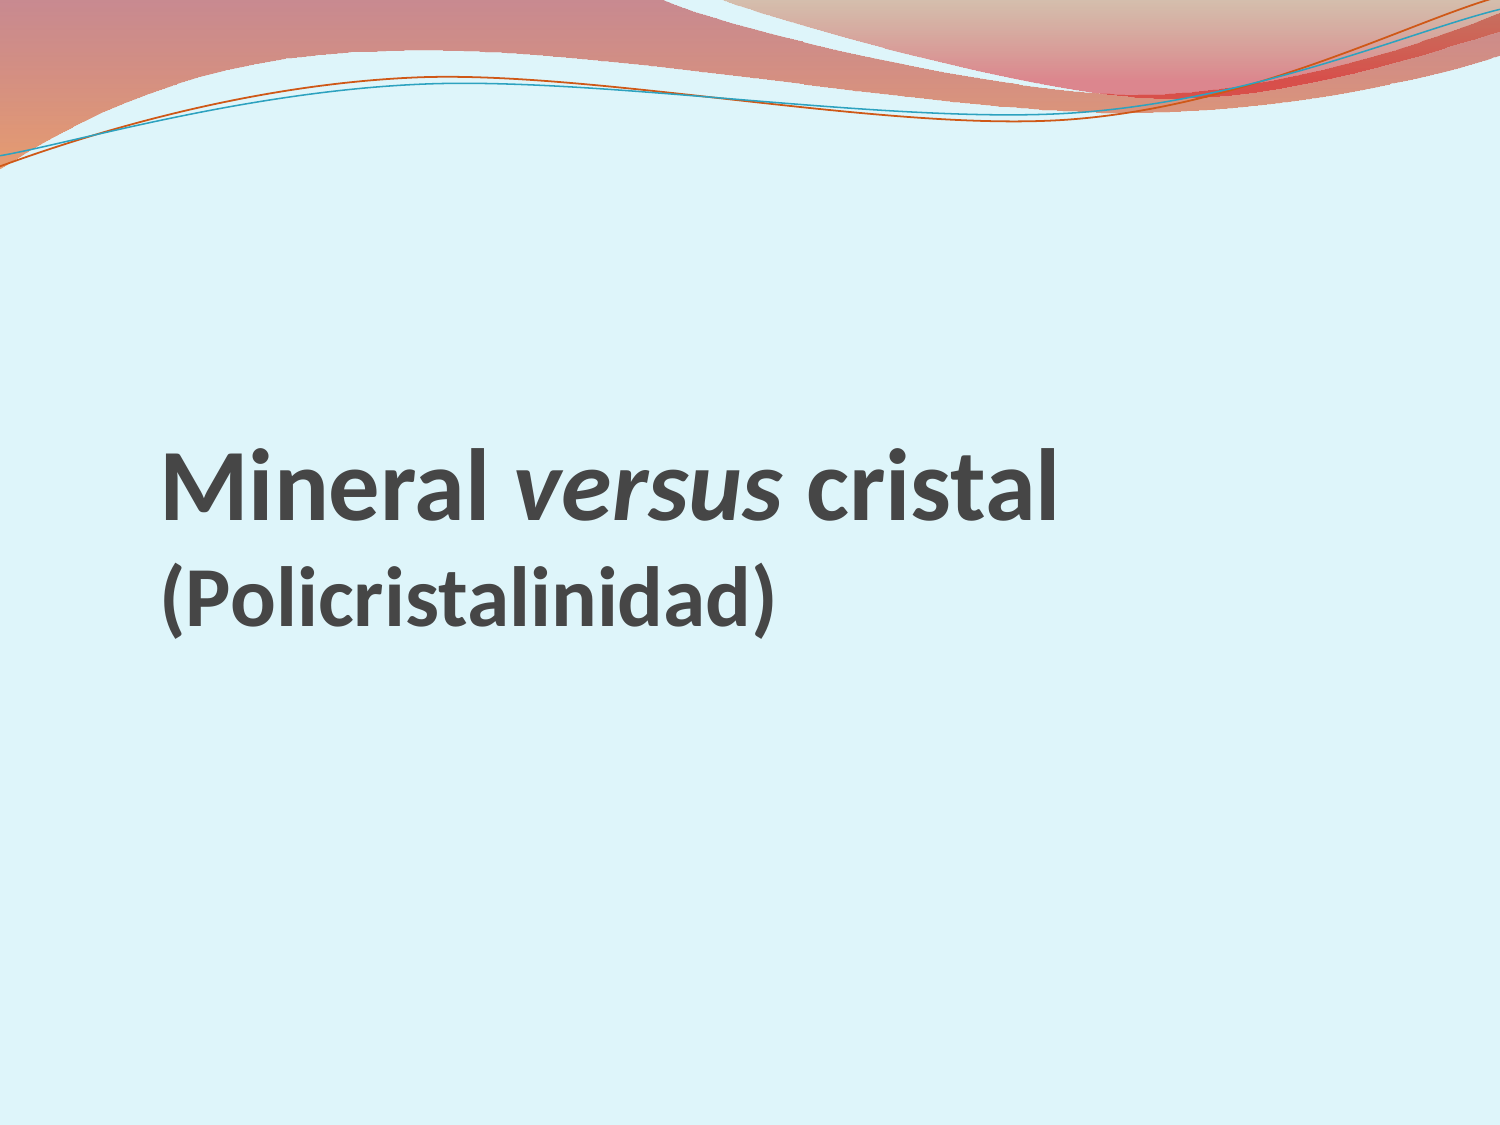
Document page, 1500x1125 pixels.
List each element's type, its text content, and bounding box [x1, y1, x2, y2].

title Mineral versus cristal (Policristalinidad) [159, 408, 1397, 644]
